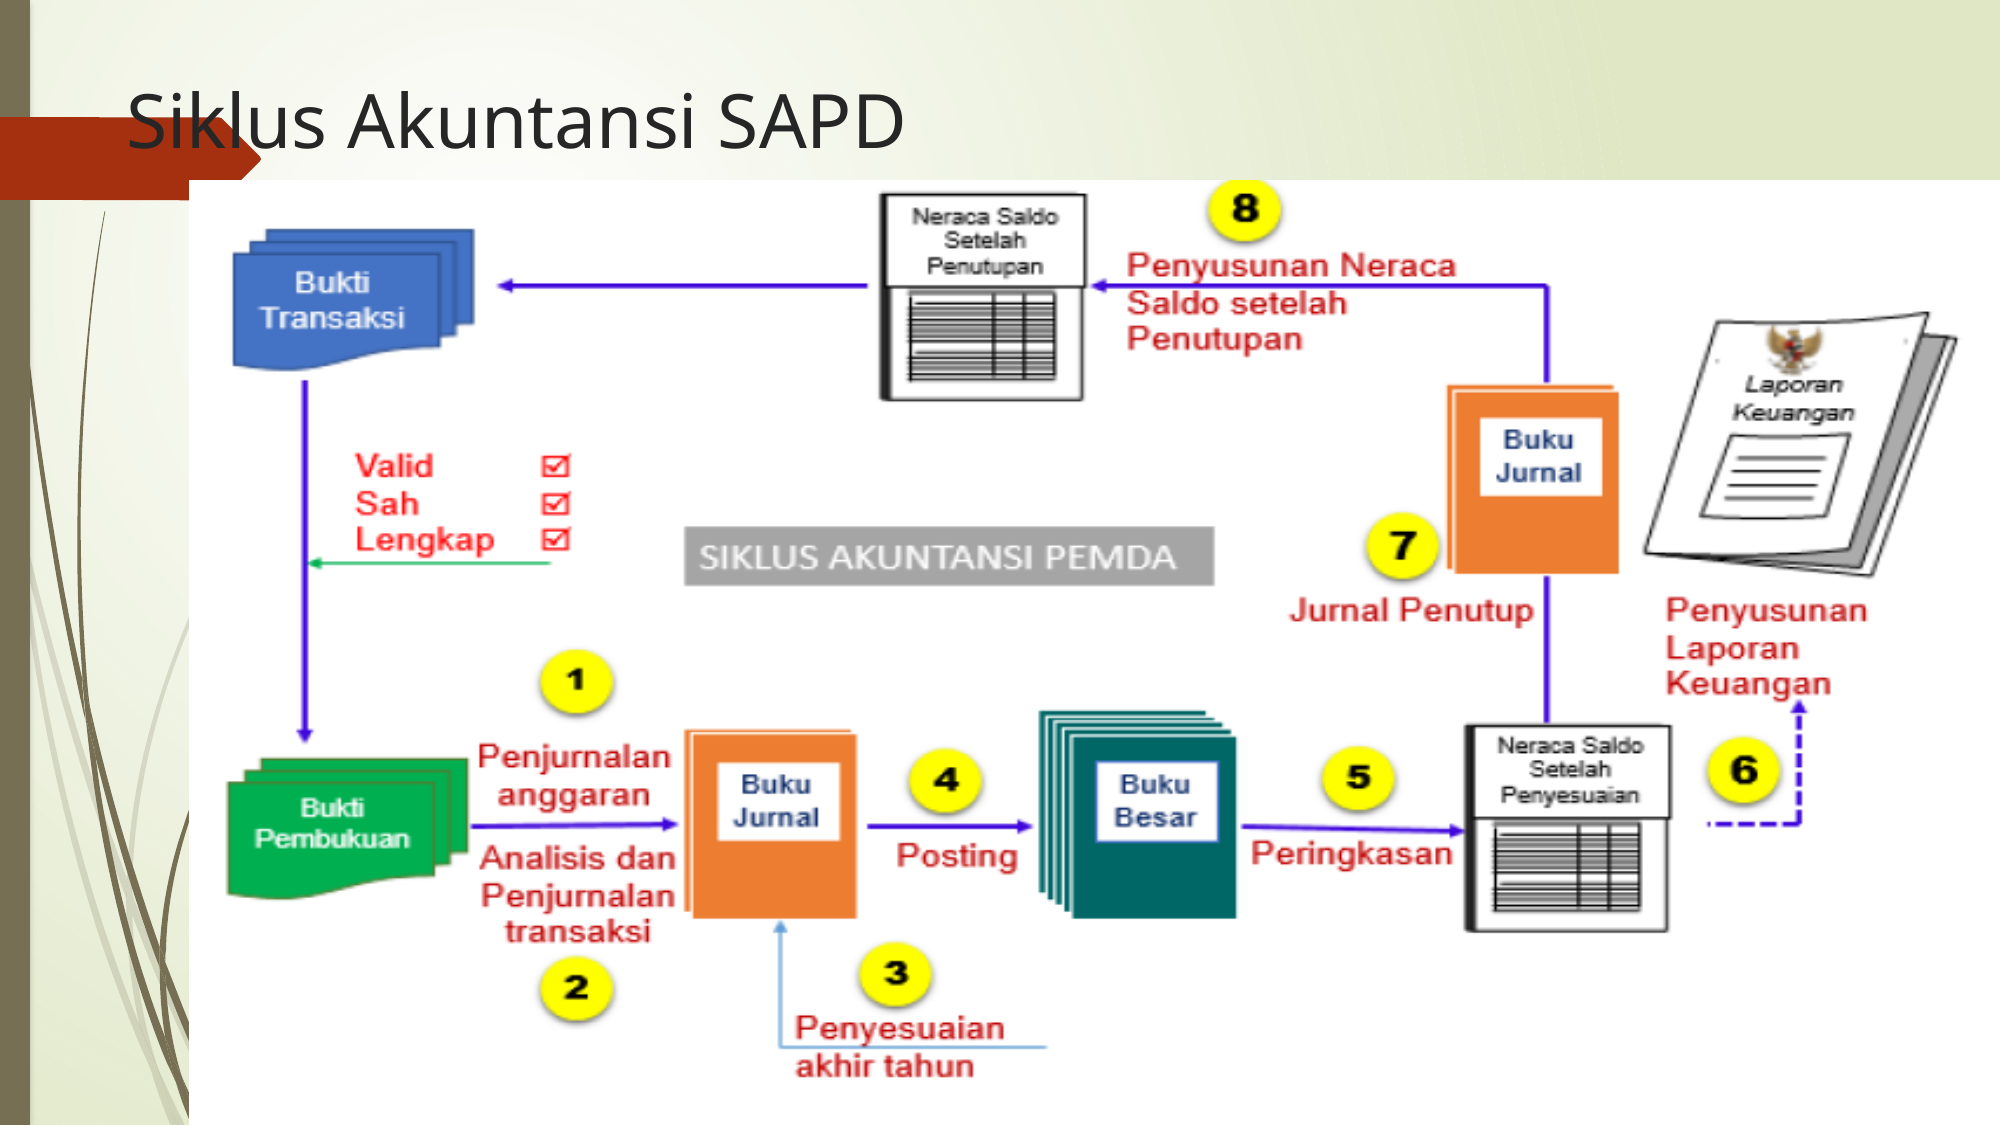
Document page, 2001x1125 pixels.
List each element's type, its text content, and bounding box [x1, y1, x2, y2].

picture [189, 180, 2000, 1125]
title Siklus Akuntansi SAPD [111, 66, 1522, 181]
